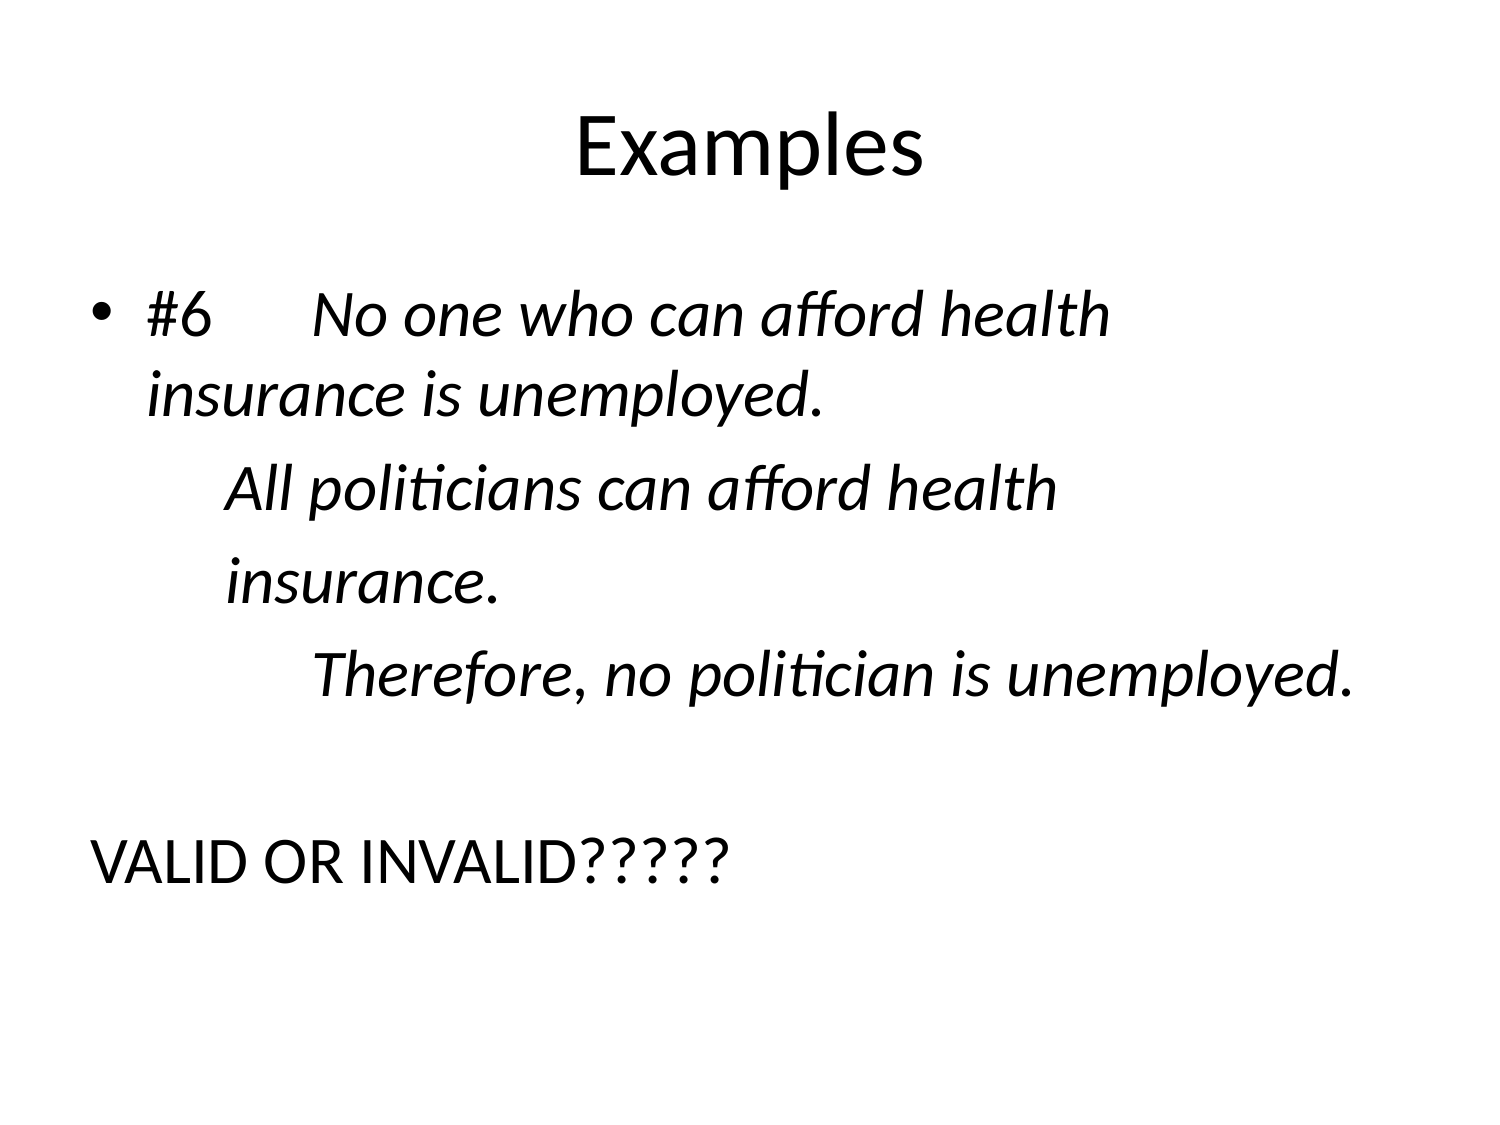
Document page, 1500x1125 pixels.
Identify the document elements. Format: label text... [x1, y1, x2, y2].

list #6 No one who can afford health insurance is unemployed. All politicians can afford health insurance. Therefore, no politician is unemployed. VALID OR INVALID????? [75, 262, 1425, 1005]
title Examples [75, 45, 1425, 233]
